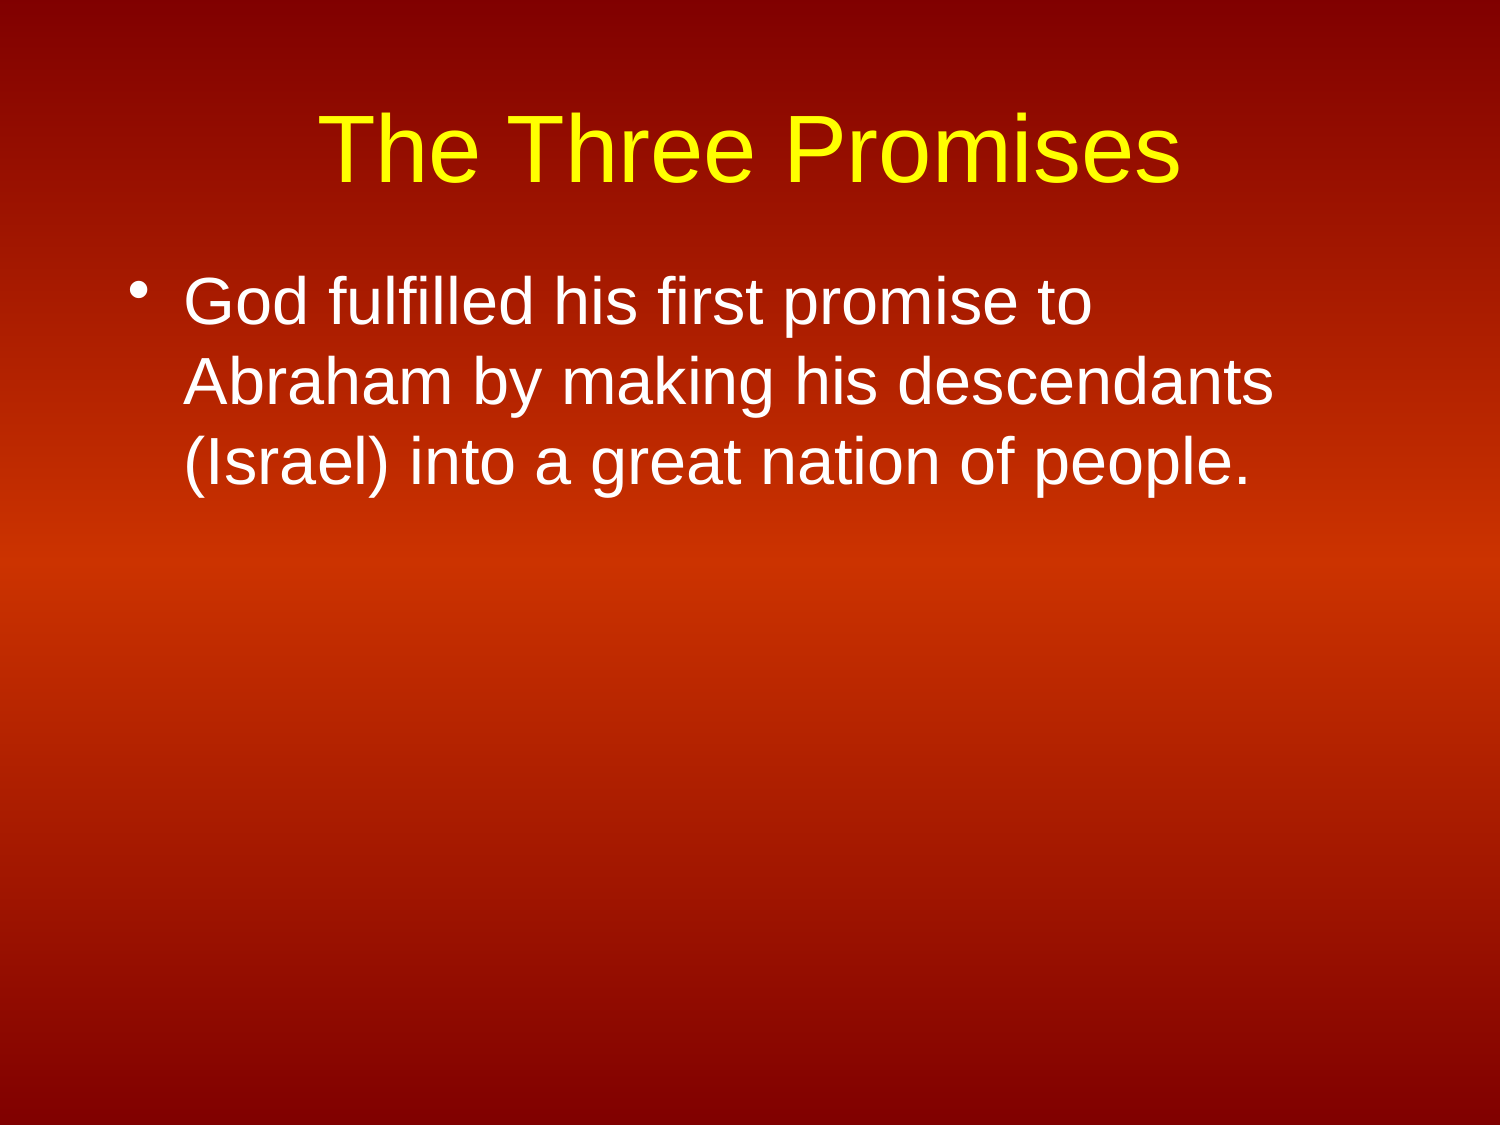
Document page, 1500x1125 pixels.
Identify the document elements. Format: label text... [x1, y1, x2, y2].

list God fulfilled his first promise to Abraham by making his descendants (Israel) into a great nation of people. [112, 249, 1388, 1088]
title The Three Promises [37, 50, 1463, 238]
